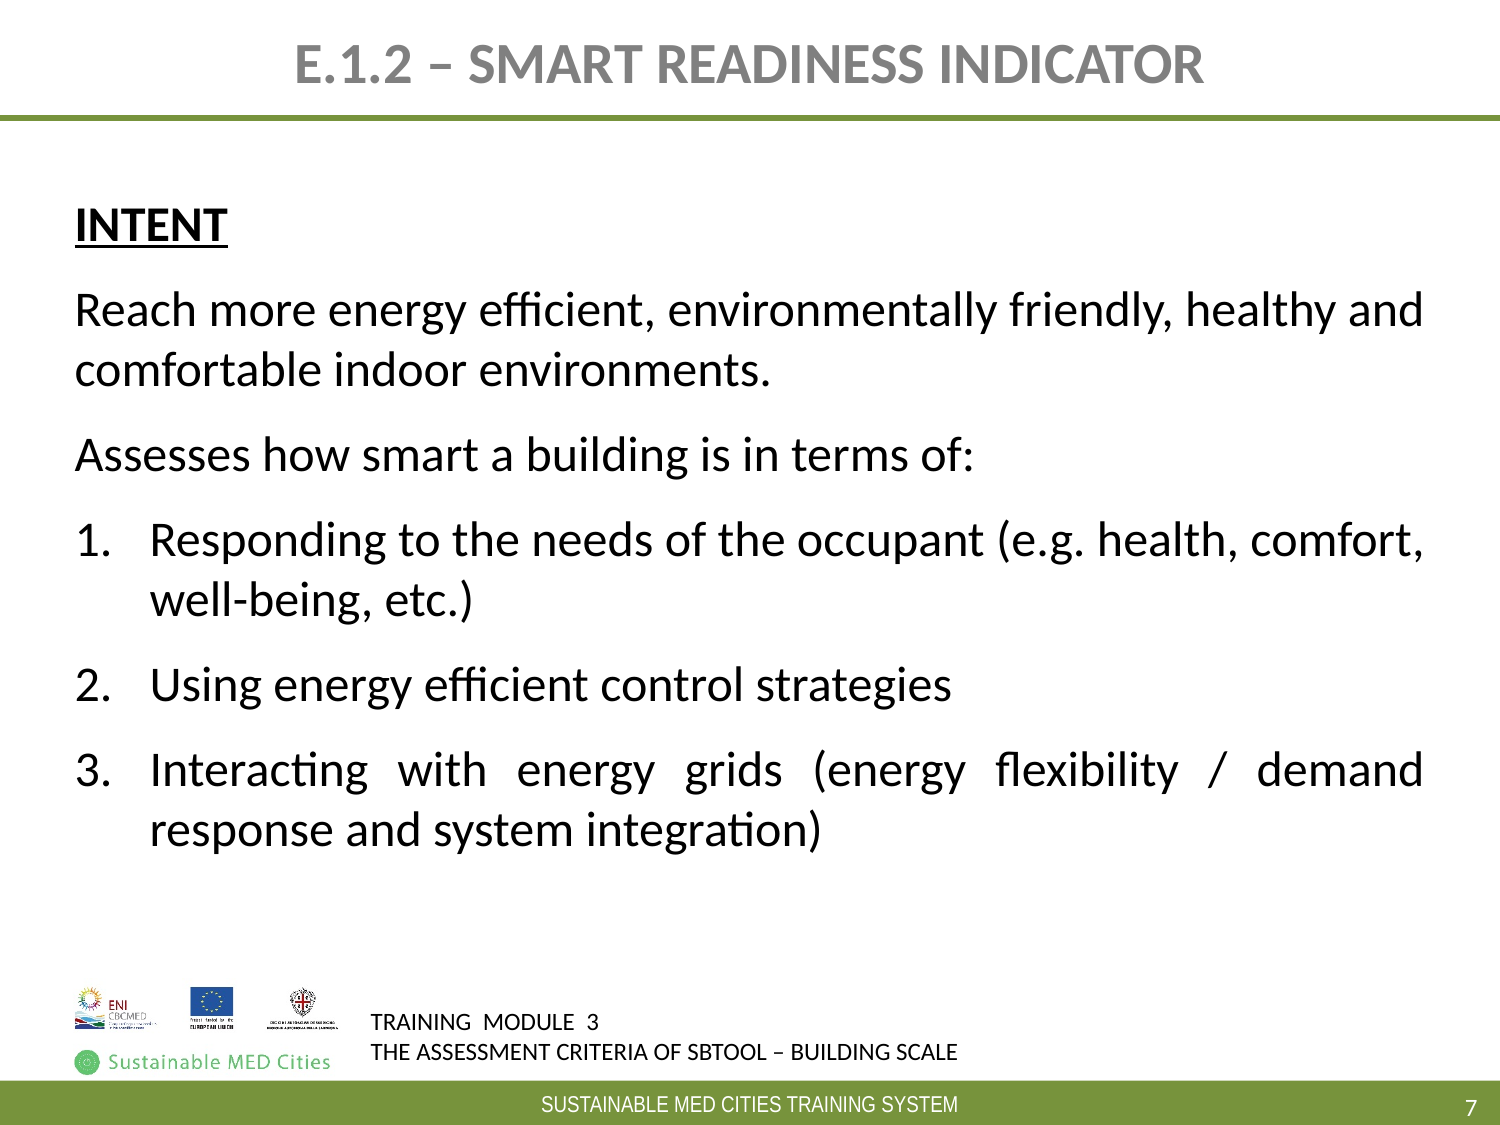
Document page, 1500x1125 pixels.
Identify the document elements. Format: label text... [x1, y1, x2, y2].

picture [62, 978, 356, 1080]
list INTENT Reach more energy efficient, environmentally friendly, healthy and comfortable indoor environments. Assesses how smart a building is in terms of: Responding to the needs of the occupant (e.g. health, comfort, well-being, etc.) Using energy efficient control strategies Interacting with energy grids (energy flexibility / demand response and system integration) [59, 184, 1441, 920]
slide_number 7 [1142, 1076, 1493, 1125]
title E.1.2 – SMART READINESS INDICATOR [0, 0, 1500, 121]
